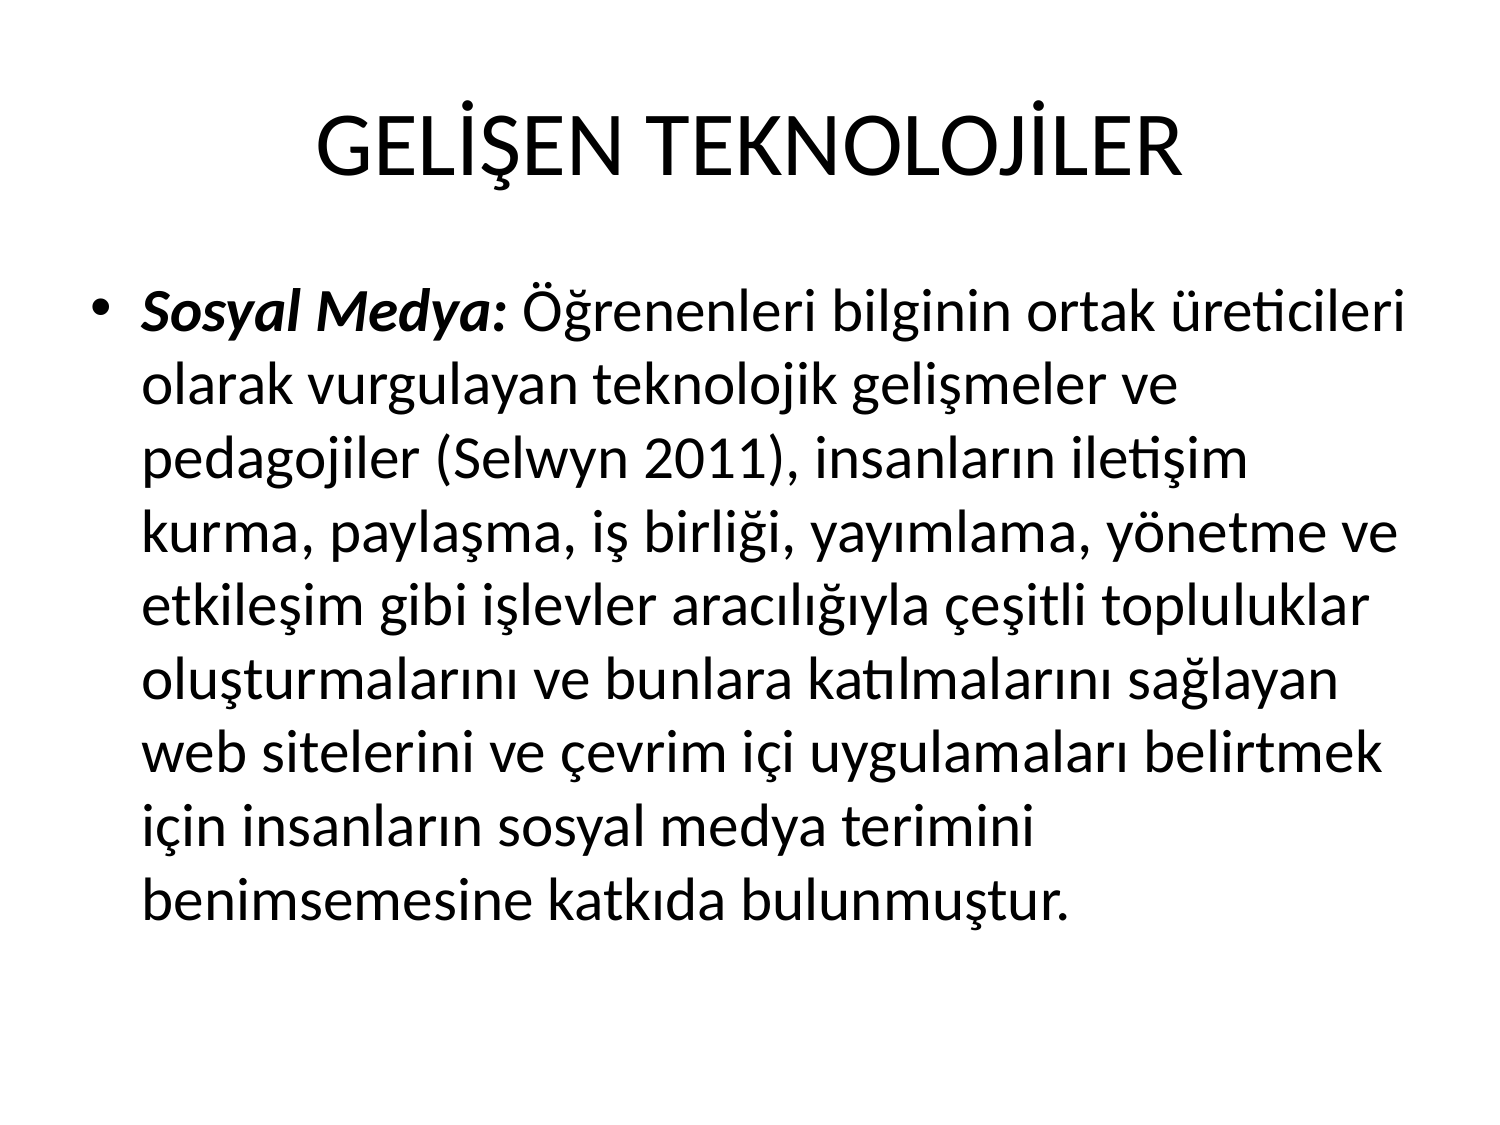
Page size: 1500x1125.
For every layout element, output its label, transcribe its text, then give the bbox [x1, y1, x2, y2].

title GELİŞEN TEKNOLOJİLER [75, 45, 1425, 233]
list Sosyal Medya: Öğrenenleri bilginin ortak üreticileri olarak vurgulayan teknolojik gelişmeler ve pedagojiler (Selwyn 2011), insanların iletişim kurma, paylaşma, iş birliği, yayımlama, yönetme ve etkileşim gibi işlevler aracılığıyla çeşitli topluluklar oluşturmalarını ve bunlara katılmalarını sağlayan web sitelerini ve çevrim içi uygulamaları belirtmek için insanların sosyal medya terimini benimsemesine katkıda bulunmuştur. [75, 262, 1425, 1005]
